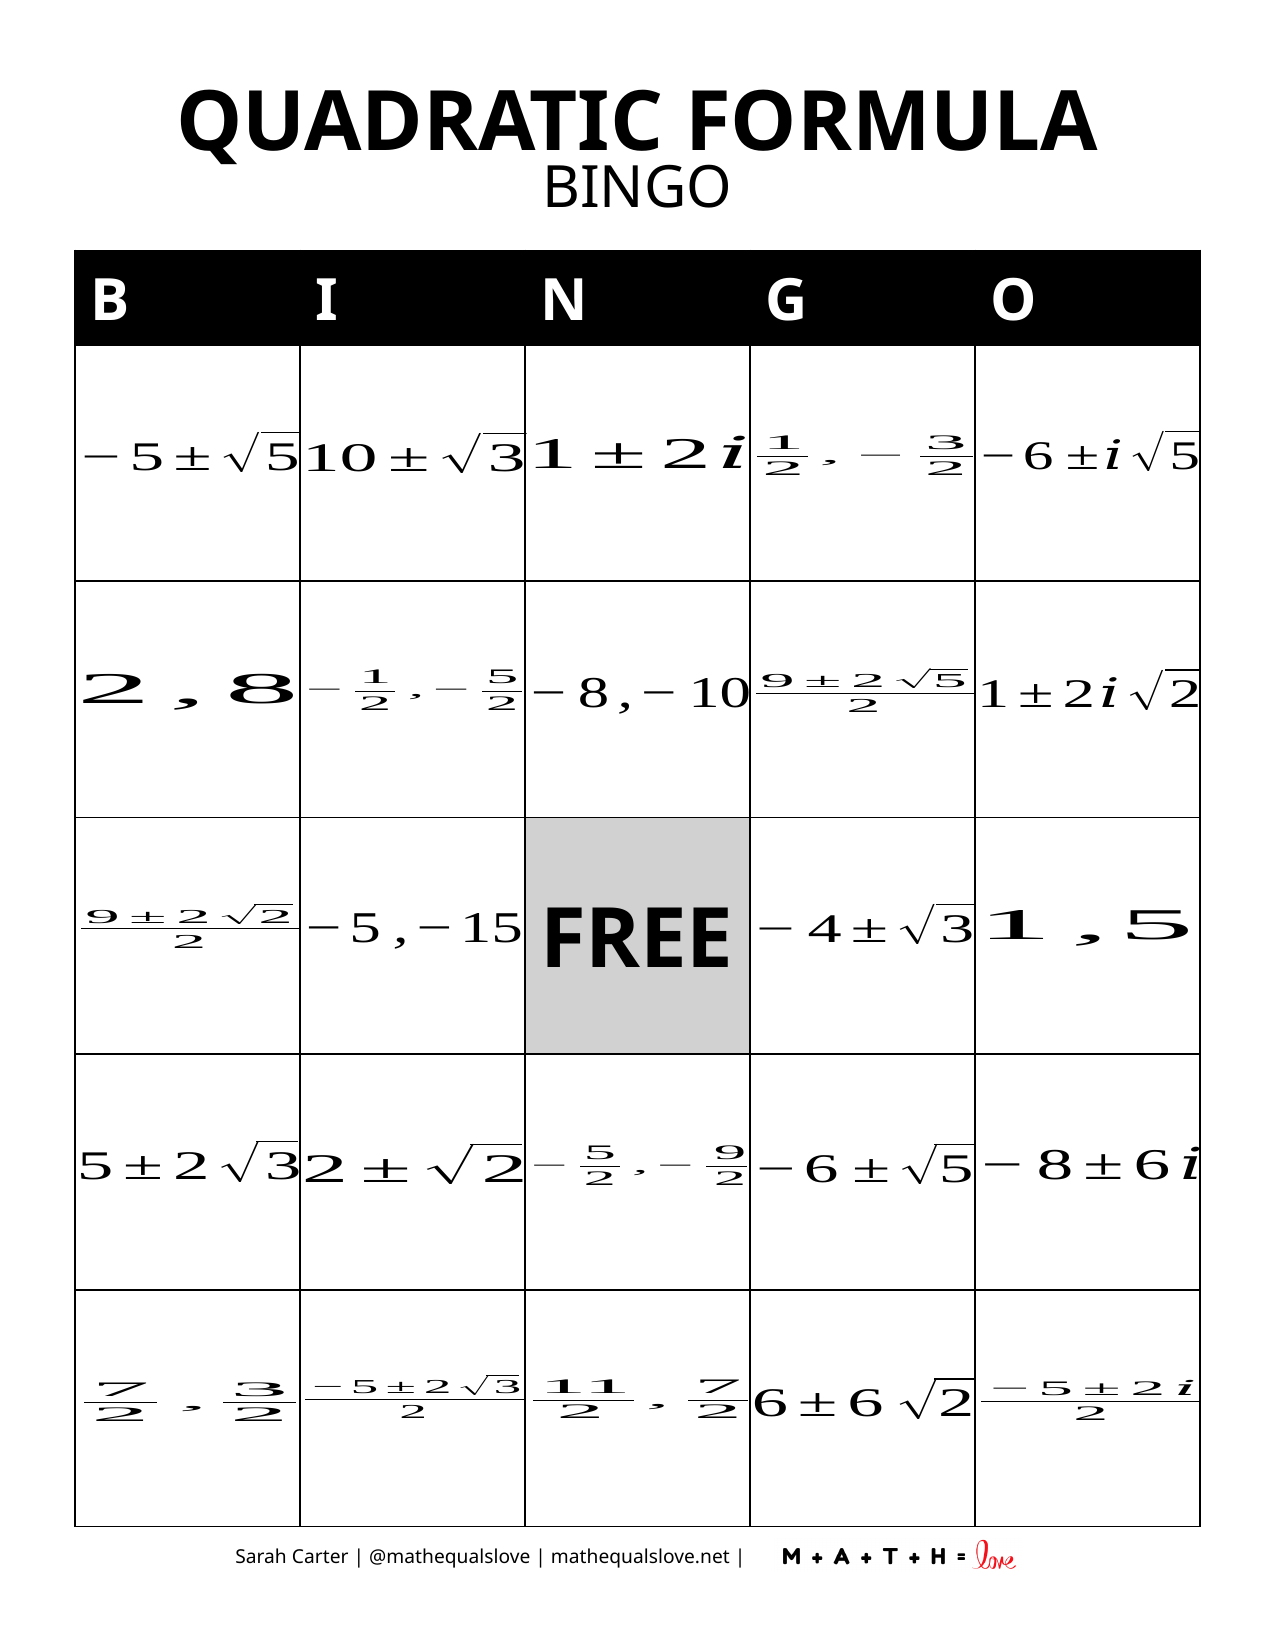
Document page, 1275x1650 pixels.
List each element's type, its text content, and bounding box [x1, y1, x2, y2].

text_box QUADRATIC FORMULA [74, 59, 1200, 175]
table_cell [76, 818, 299, 1053]
table_cell [301, 1055, 524, 1289]
table_cell [751, 1291, 974, 1526]
table_cell [526, 1055, 749, 1289]
table_cell [301, 1291, 524, 1526]
table_header N [526, 251, 749, 344]
table_cell [976, 1291, 1199, 1526]
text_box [220, 1535, 1055, 1576]
table_cell [301, 582, 524, 817]
table_header G [751, 251, 974, 344]
table_header O [976, 251, 1199, 344]
table_cell [526, 1291, 749, 1526]
table_cell [76, 582, 299, 817]
table_cell [301, 346, 524, 580]
table_cell [526, 346, 749, 580]
table_header B [76, 251, 299, 344]
text_box BINGO [74, 175, 1200, 226]
table_cell [301, 818, 524, 1053]
table_cell [751, 582, 974, 817]
table_header I [301, 251, 524, 344]
table_cell FREE [526, 818, 749, 1053]
table_cell [76, 346, 299, 580]
table_cell [526, 582, 749, 817]
table_cell [751, 818, 974, 1053]
table_cell [751, 1055, 974, 1289]
table_cell [976, 582, 1199, 817]
table_cell [976, 1055, 1199, 1289]
table_cell [76, 1055, 299, 1289]
table_cell [751, 346, 974, 580]
table_cell [976, 346, 1199, 580]
table_cell [76, 1291, 299, 1526]
table_cell [976, 818, 1199, 1053]
